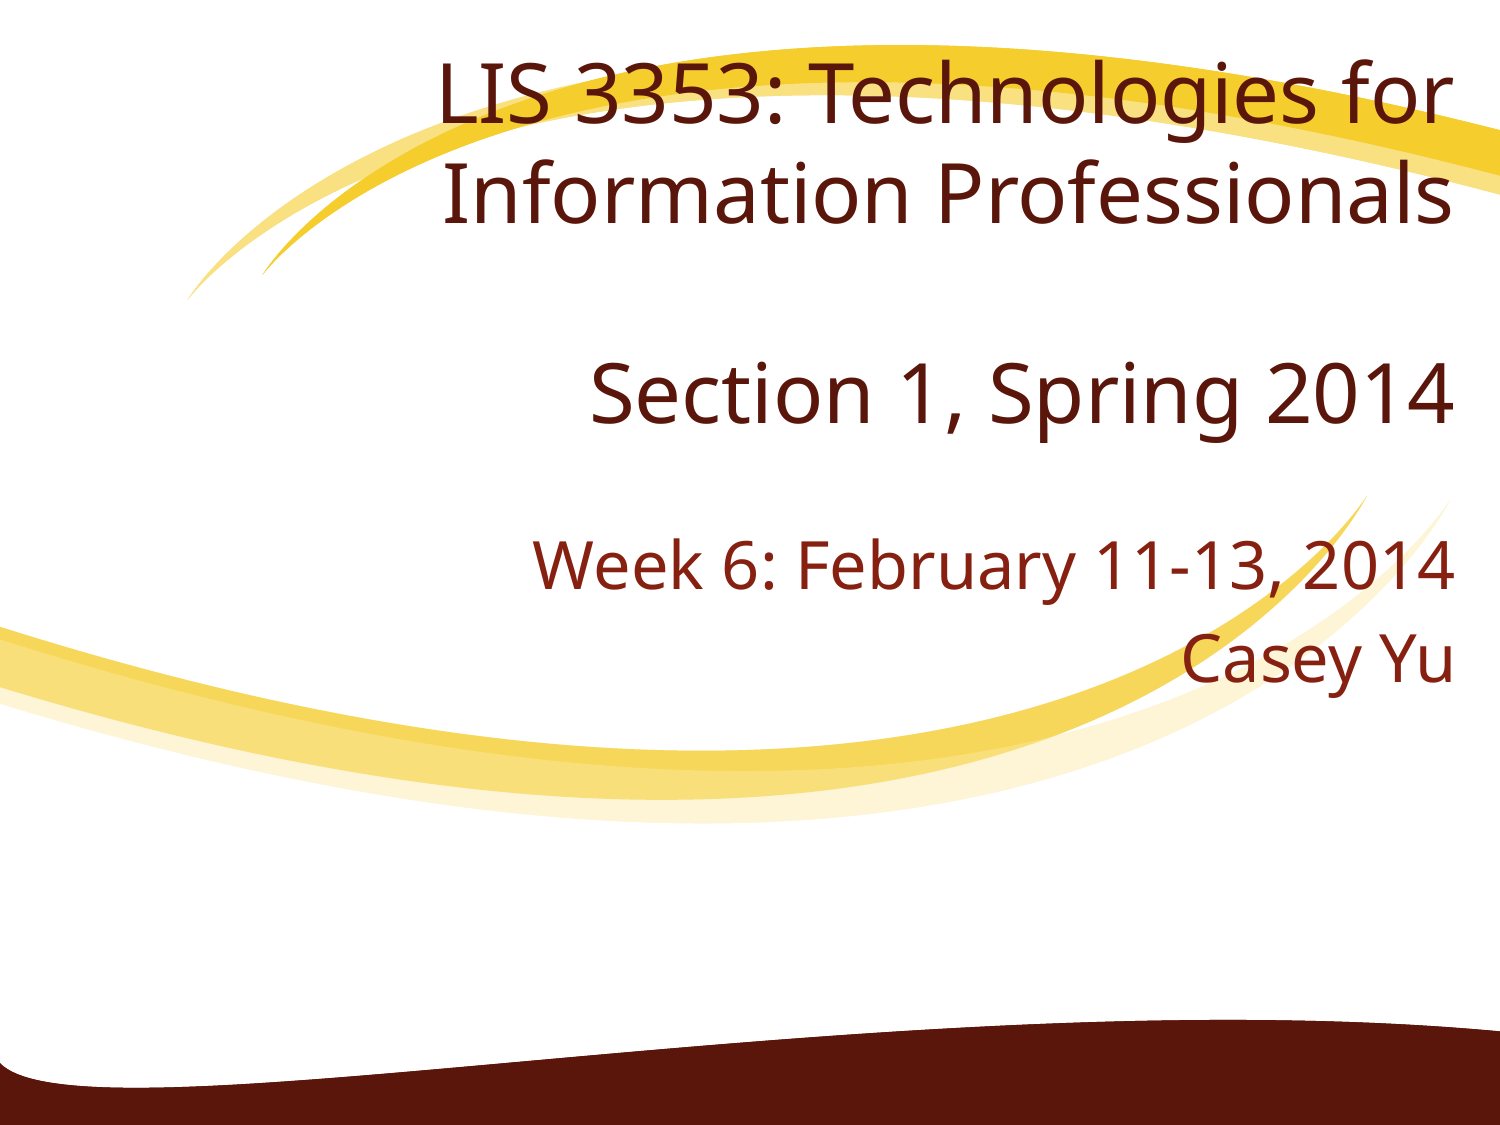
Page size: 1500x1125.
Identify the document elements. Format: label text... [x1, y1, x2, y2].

subtitle Week 6: February 11-13, 2014 Casey Yu [301, 515, 1472, 730]
title LIS 3353: Technologies for Information Professionals Section 1, Spring 2014 [88, 196, 1471, 284]
